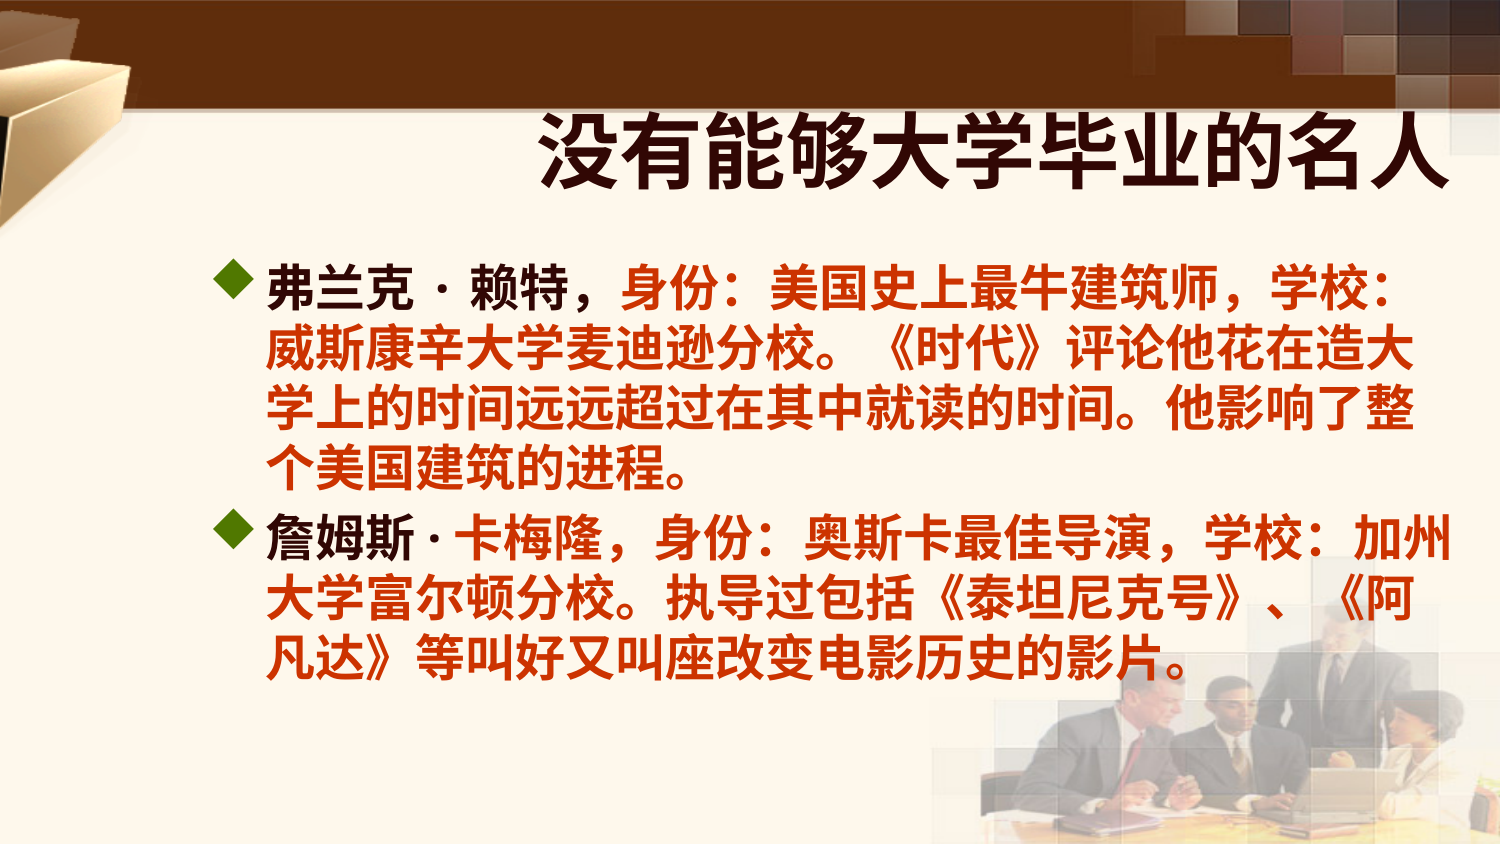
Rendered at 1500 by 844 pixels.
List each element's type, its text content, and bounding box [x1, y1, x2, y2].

list 弗兰克·赖特，身份：美国史上最牛建筑师，学校：威斯康辛大学麦迪逊分校。《时代》评论他花在造大学上的时间远远超过在其中就读的时间。他影响了整个美国建筑的进程。 詹姆斯·卡梅隆，身份：奥斯卡最佳导演，学校：加州大学富尔顿分校。执导过包括《泰坦尼克号》、《阿凡达》等叫好又叫座改变电影历史的影片。 [193, 248, 1470, 755]
picture [0, 0, 1500, 844]
title 没有能够大学毕业的名人 [188, 26, 1468, 207]
